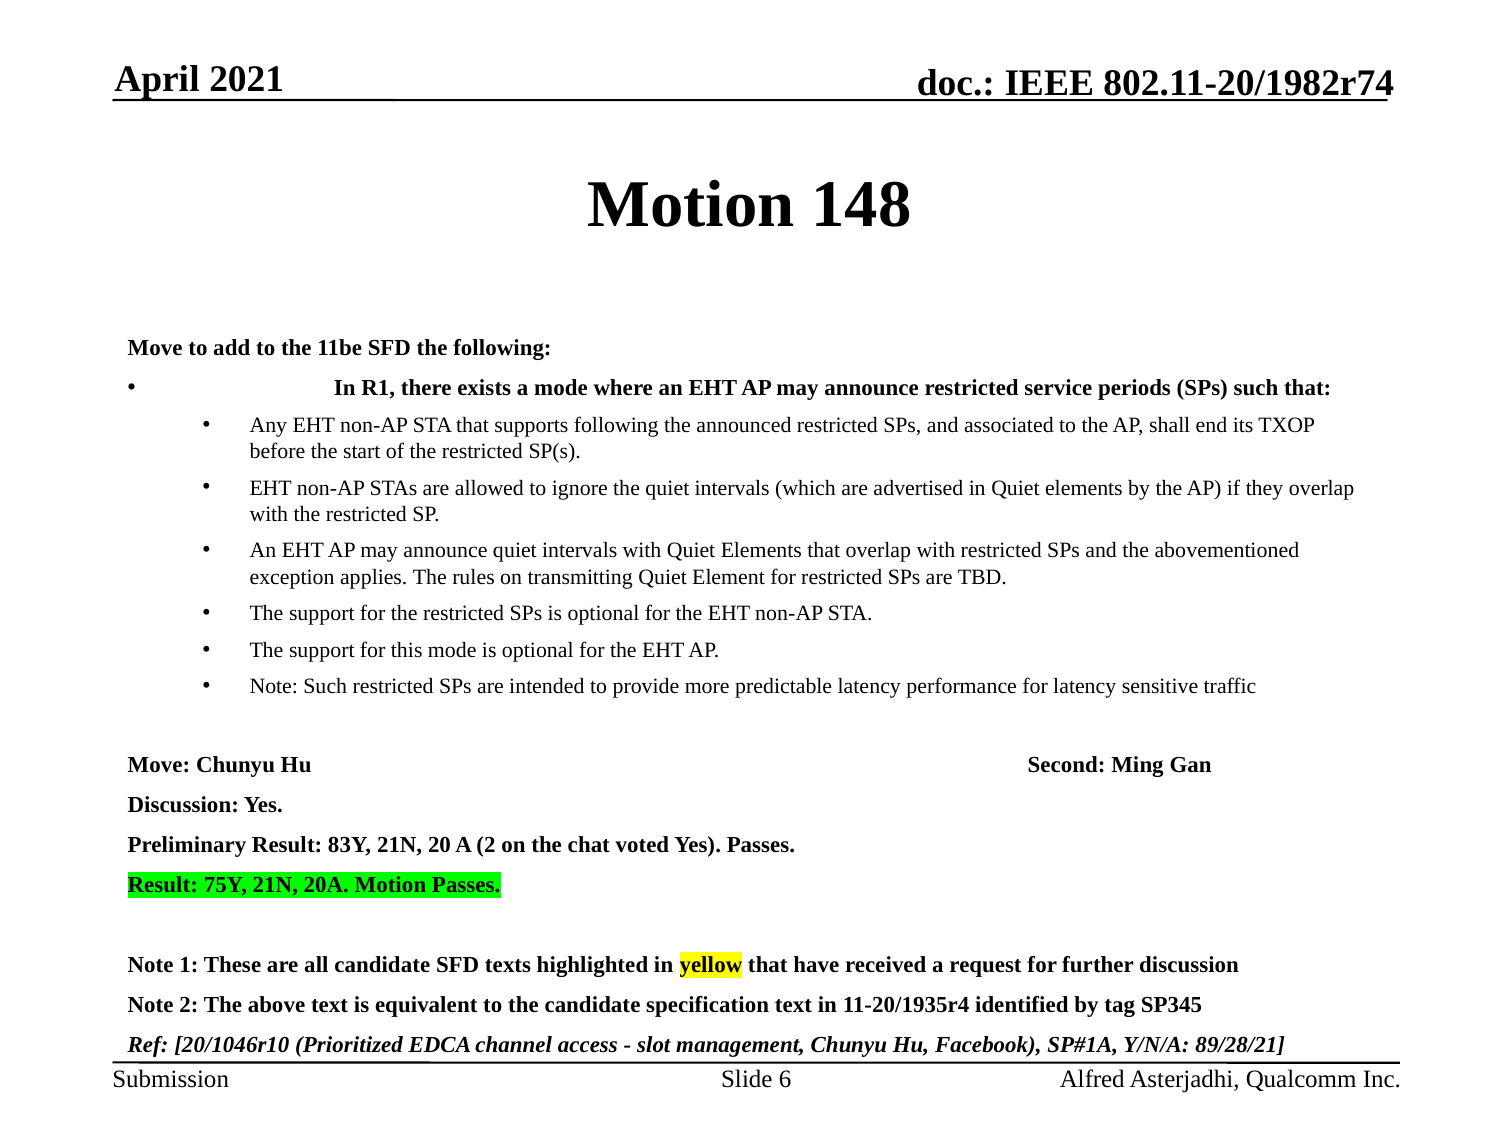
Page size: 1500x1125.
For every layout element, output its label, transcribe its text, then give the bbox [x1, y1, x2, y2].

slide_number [114, 54, 423, 100]
footer Alfred Asterjadhi, Qualcomm Inc. [878, 1061, 1402, 1093]
list Move to add to the 11be SFD the following: In R1, there exists a mode where an EHT AP may announce restricted service periods (SPs) such that: Any EHT non-AP STA that supports following the announced restricted SPs, and associated to the AP, shall end its TXOP before the start of the restricted SP(s). EHT non-AP STAs are allowed to ignore the quiet intervals (which are advertised in Quiet elements by the AP) if they overlap with the restricted SP. An EHT AP may announce quiet intervals with Quiet Elements that overlap with restricted SPs and the abovementioned exception applies. The rules on transmitting Quiet Element for restricted SPs are TBD. The support for the restricted SPs is optional for the EHT non-AP STA. The support for this mode is optional for the EHT AP. Note: Such restricted SPs are intended to provide more predictable latency performance for latency sensitive traffic Move: Chunyu Hu Second: Ming Gan Discussion: Yes. Preliminary Result: 83Y, 21N, 20 A (2 on the chat voted Yes). Passes. Result: 75Y, 21N, 20A. Motion Passes. Note 1: These are all candidate SFD texts highlighted in yellow that have received a request for further discussion Note 2: The above text is equivalent to the candidate specification text in 11-20/1935r4 identified by tag SP345 Ref: [20/1046r10 (Prioritized EDCA channel access - slot management, Chunyu Hu, Facebook), SP#1A, Y/N/A: 89/28/21] [112, 324, 1388, 1063]
title Motion 148 [112, 112, 1388, 288]
slide_number Slide 6 [712, 1061, 800, 1123]
